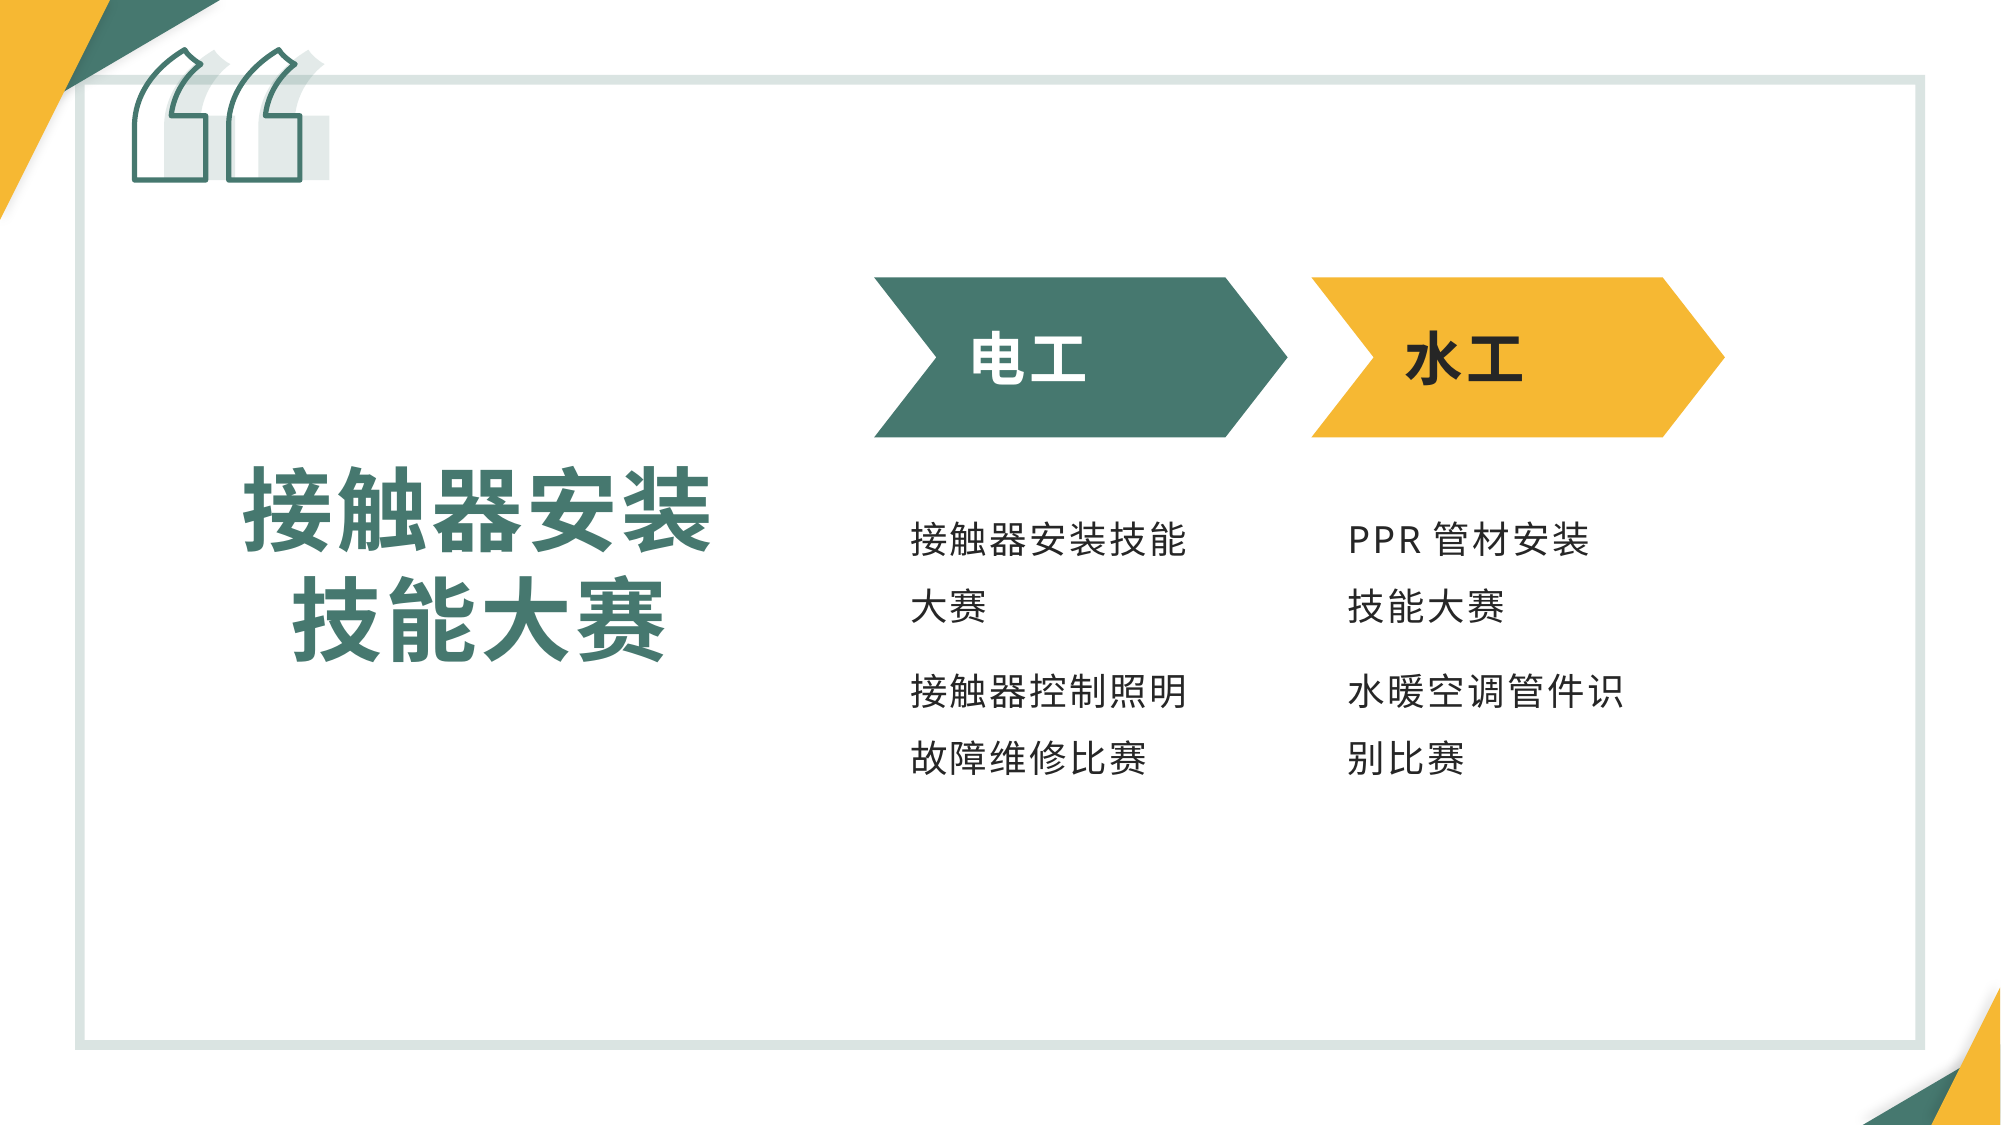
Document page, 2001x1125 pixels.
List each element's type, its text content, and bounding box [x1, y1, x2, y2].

text_box [227, 48, 301, 182]
text_box [74, 74, 1926, 1051]
text_box [133, 48, 207, 182]
text_box [267, 48, 326, 114]
text_box [1309, 276, 1727, 439]
text_box PPR管材安装技能大赛 水暖空调管件识别比赛 [1332, 467, 1644, 806]
text_box [300, 114, 331, 182]
text_box [206, 114, 228, 182]
text_box [873, 437, 1228, 849]
text_box [871, 276, 1289, 439]
text_box [173, 48, 232, 114]
text_box 接触器安装技能大赛 接触器控制照明故障维修比赛 [895, 467, 1207, 806]
text_box 水工 [1389, 301, 1676, 414]
text_box 电工 [952, 301, 1239, 414]
text_box [1310, 438, 1665, 849]
text_box 接触器安装技能大赛 [225, 389, 734, 735]
